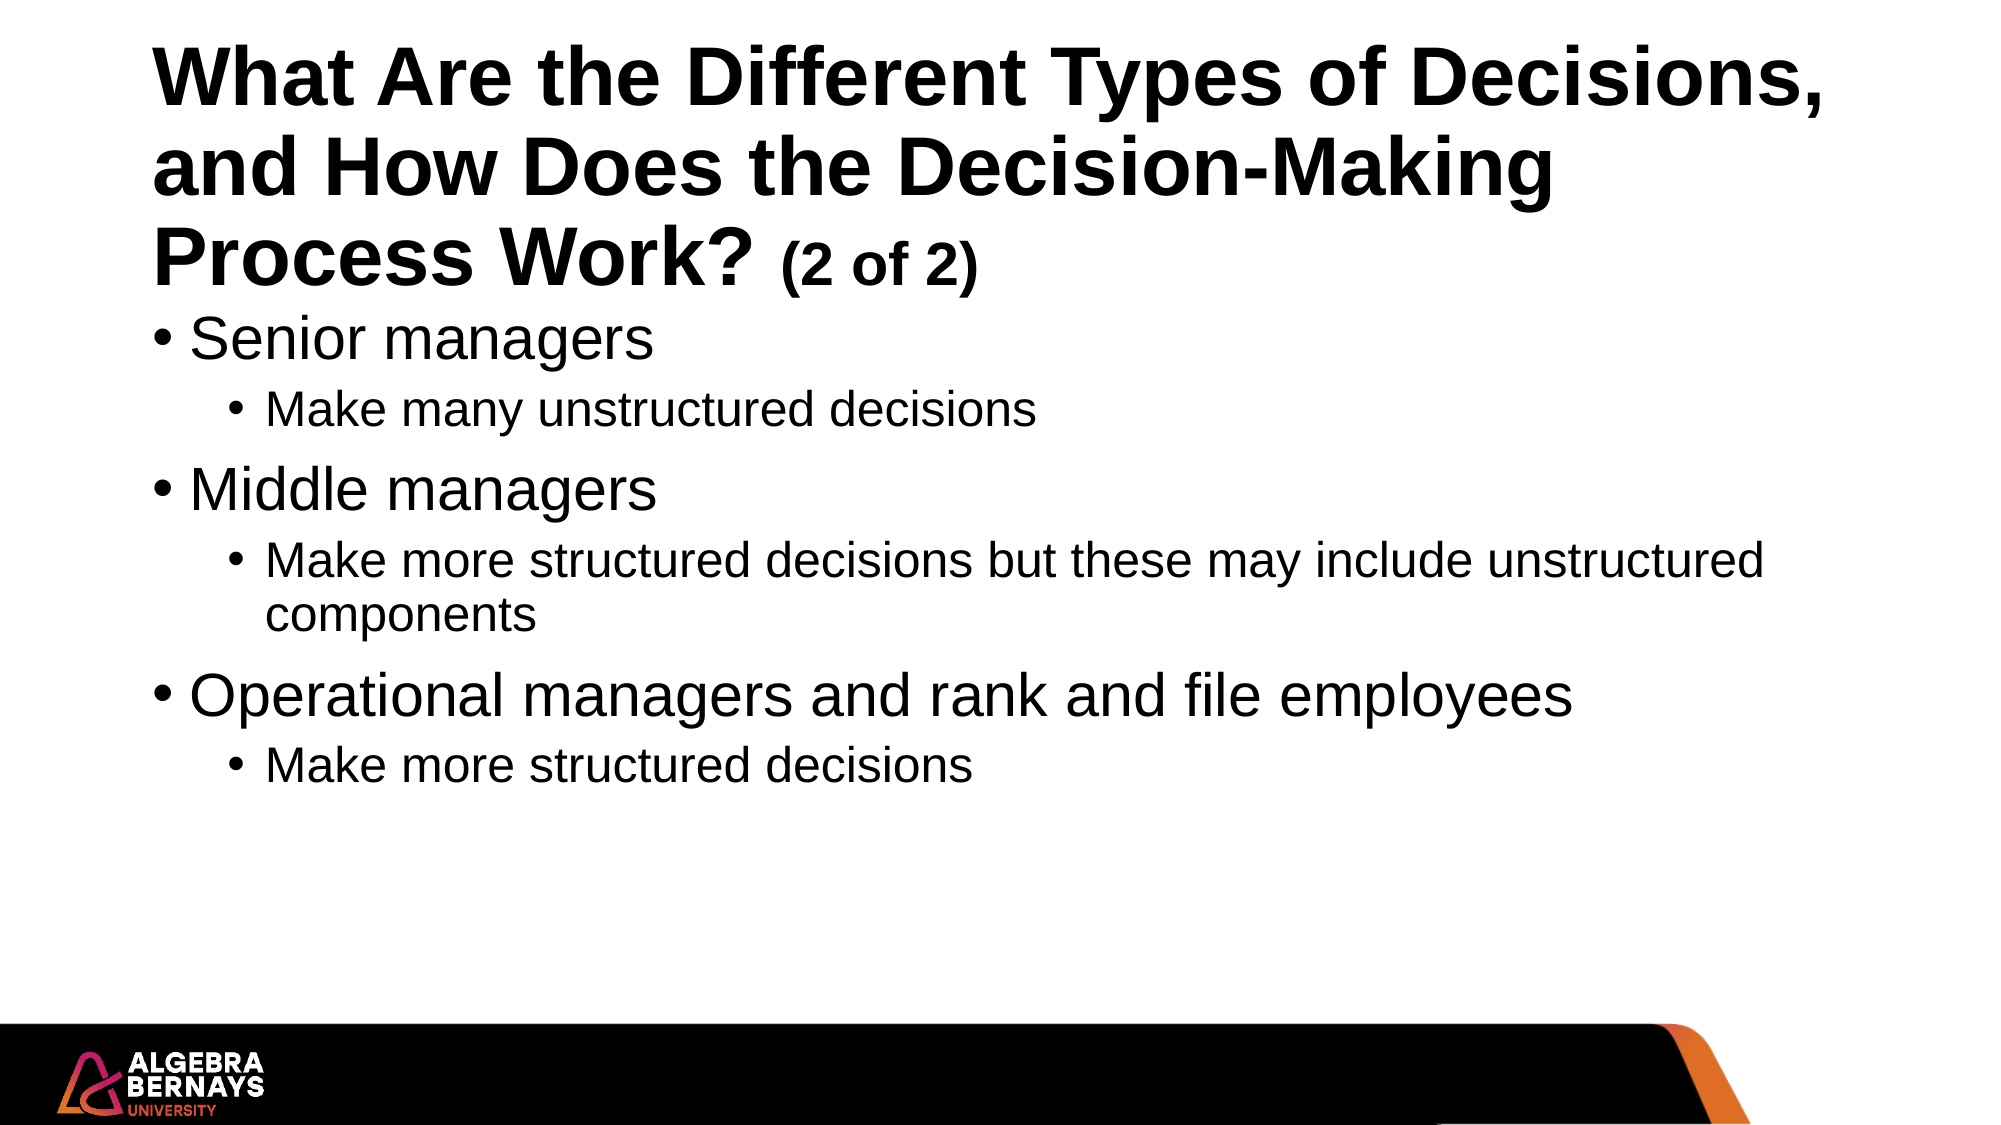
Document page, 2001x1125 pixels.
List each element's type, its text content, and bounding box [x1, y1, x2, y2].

list Senior managers Make many unstructured decisions Middle managers Make more structured decisions but these may include unstructured components Operational managers and rank and file employees Make more structured decisions [137, 299, 1863, 953]
picture [0, 1023, 1958, 1125]
title What Are the Different Types of Decisions, and How Does the Decision-Making Process Work? (2 of 2) [137, 26, 1863, 299]
